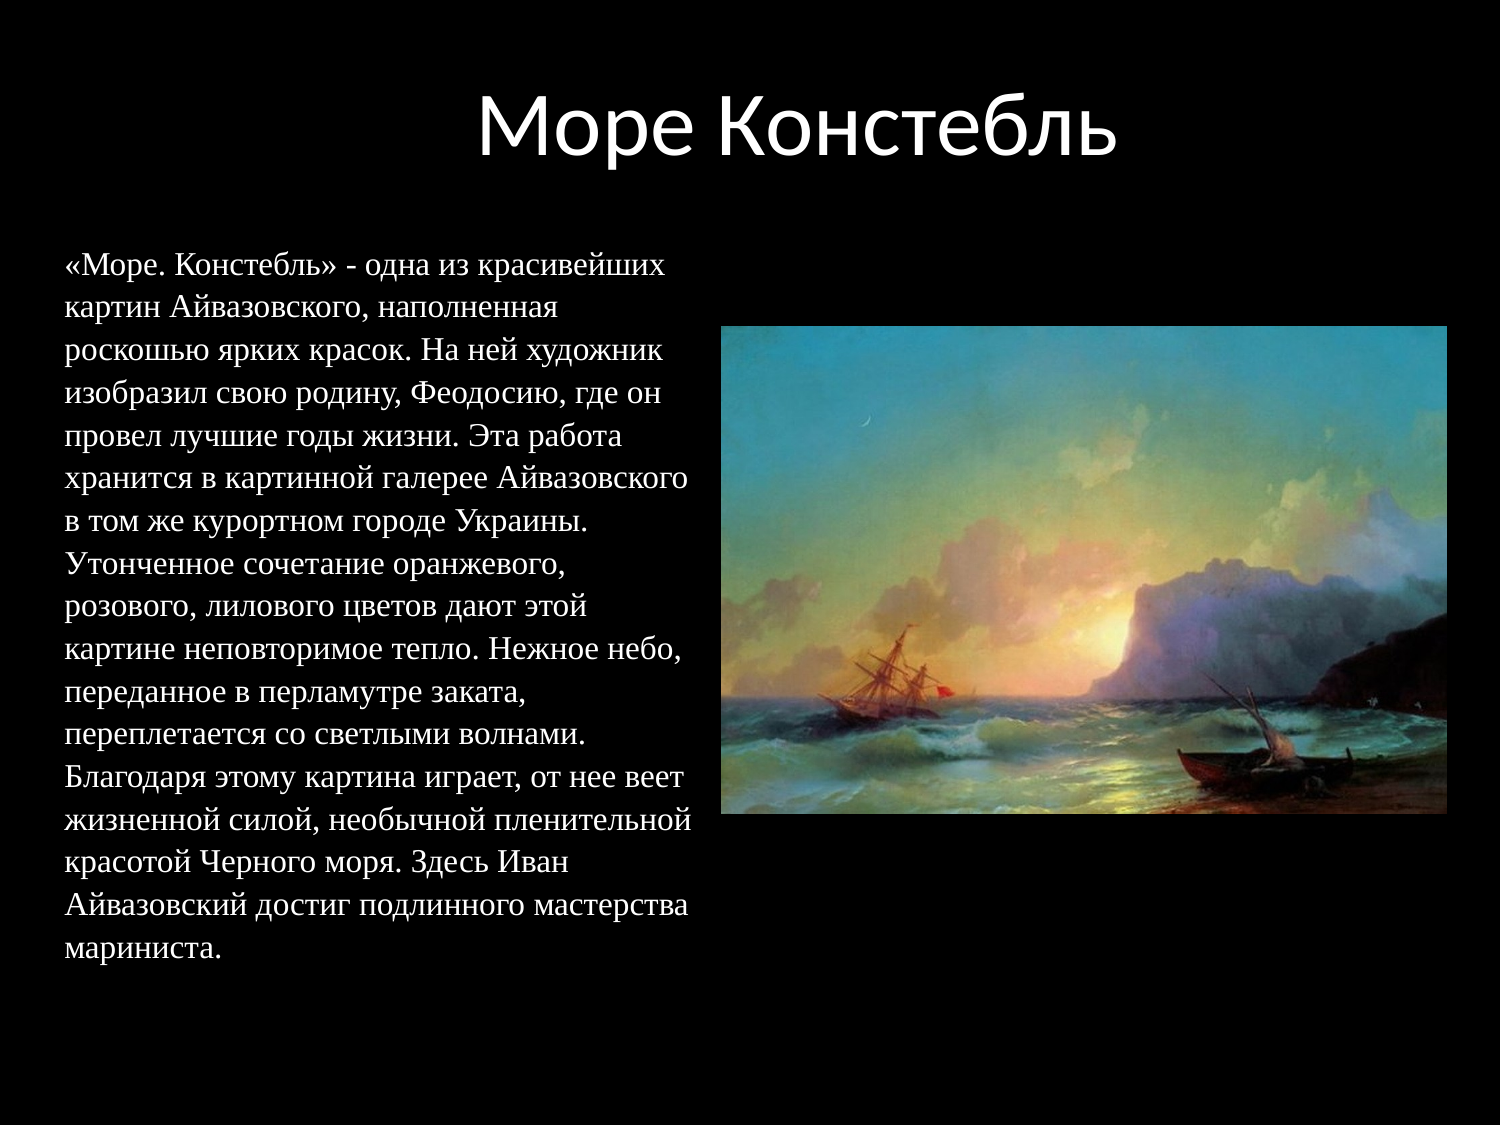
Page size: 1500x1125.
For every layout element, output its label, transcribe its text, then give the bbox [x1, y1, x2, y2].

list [721, 326, 1448, 814]
text_box «Море. Констебль» - одна из красивейших картин Айвазовского, наполненная роскошью ярких красок. На ней художник изобразил свою родину, Феодосию, где он провел лучшие годы жизни. Эта работа хранится в картинной галерее Айвазовского в том же курортном городе Украины. Утонченное сочетание оранжевого, розового, лилового цветов дают этой картине неповторимое тепло. Нежное небо, переданное в перламутре заката, переплетается со светлыми волнами. Благодаря этому картина играет, от нее веет жизненной силой, необычной пленительной красотой Черного моря. Здесь Иван Айвазовский достиг подлинного мастерства мариниста. [49, 231, 712, 973]
title Море Констебль [434, 27, 1160, 209]
